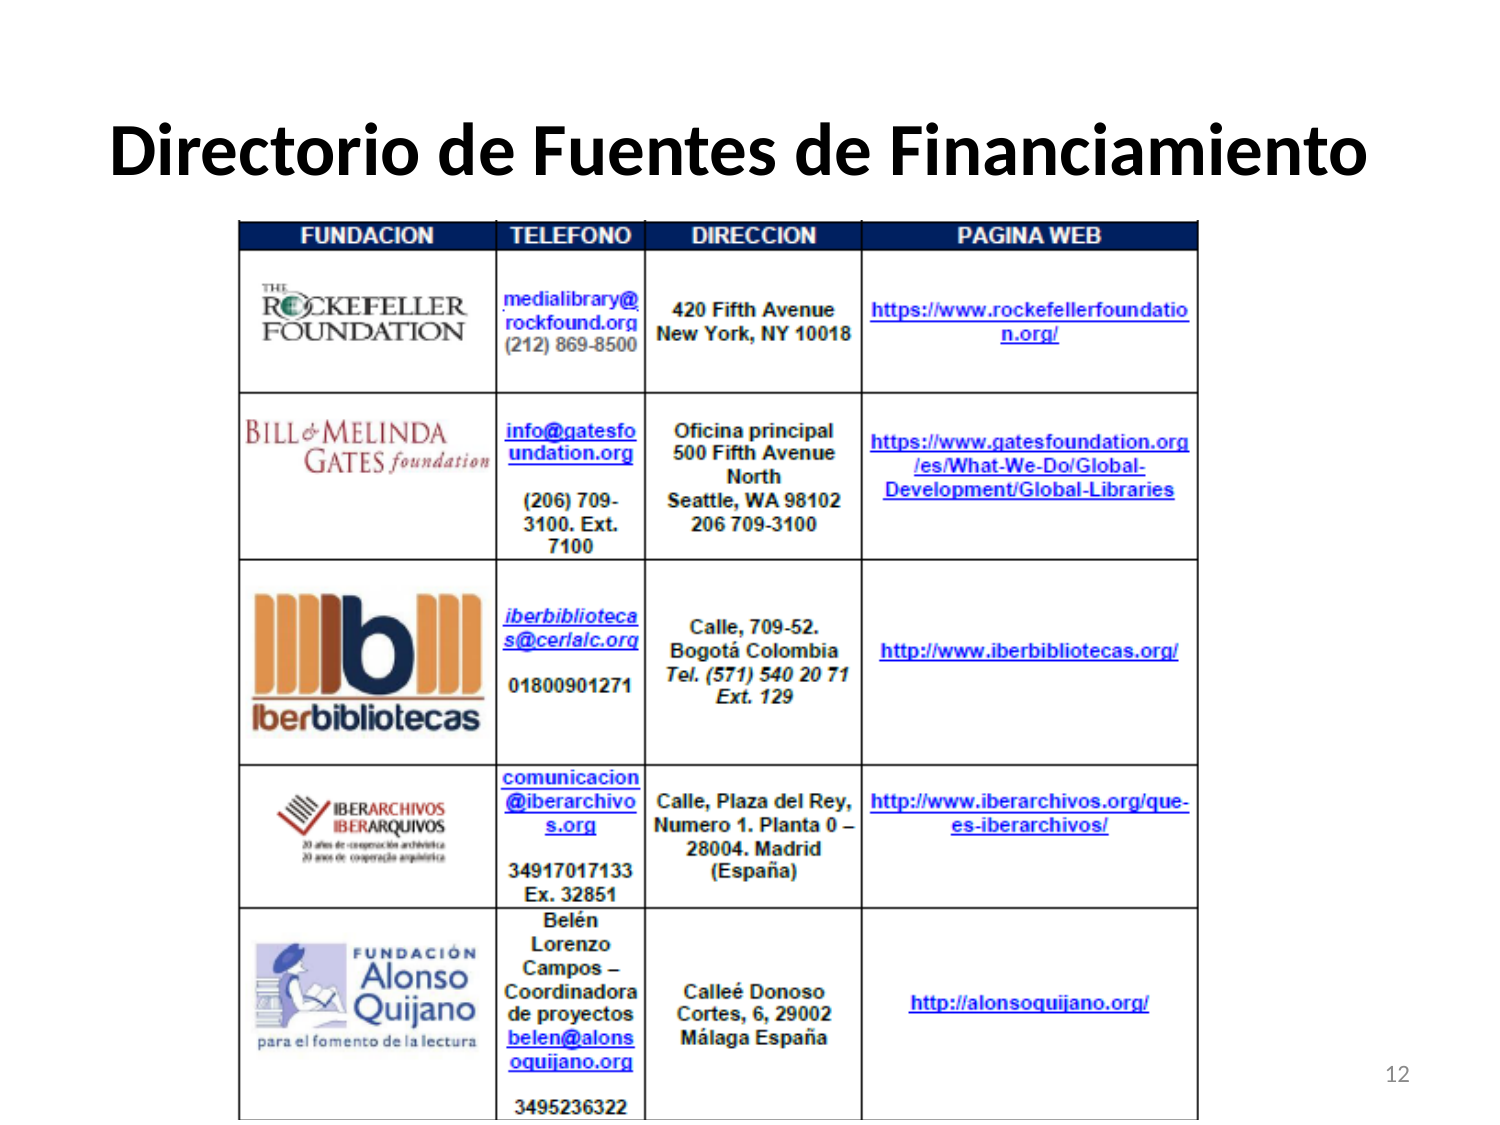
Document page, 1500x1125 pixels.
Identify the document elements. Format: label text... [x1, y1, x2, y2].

title Directorio de Fuentes de Financiamiento [75, 45, 1425, 233]
slide_number 12 [1204, 1042, 1425, 1103]
picture [234, 220, 1200, 1121]
